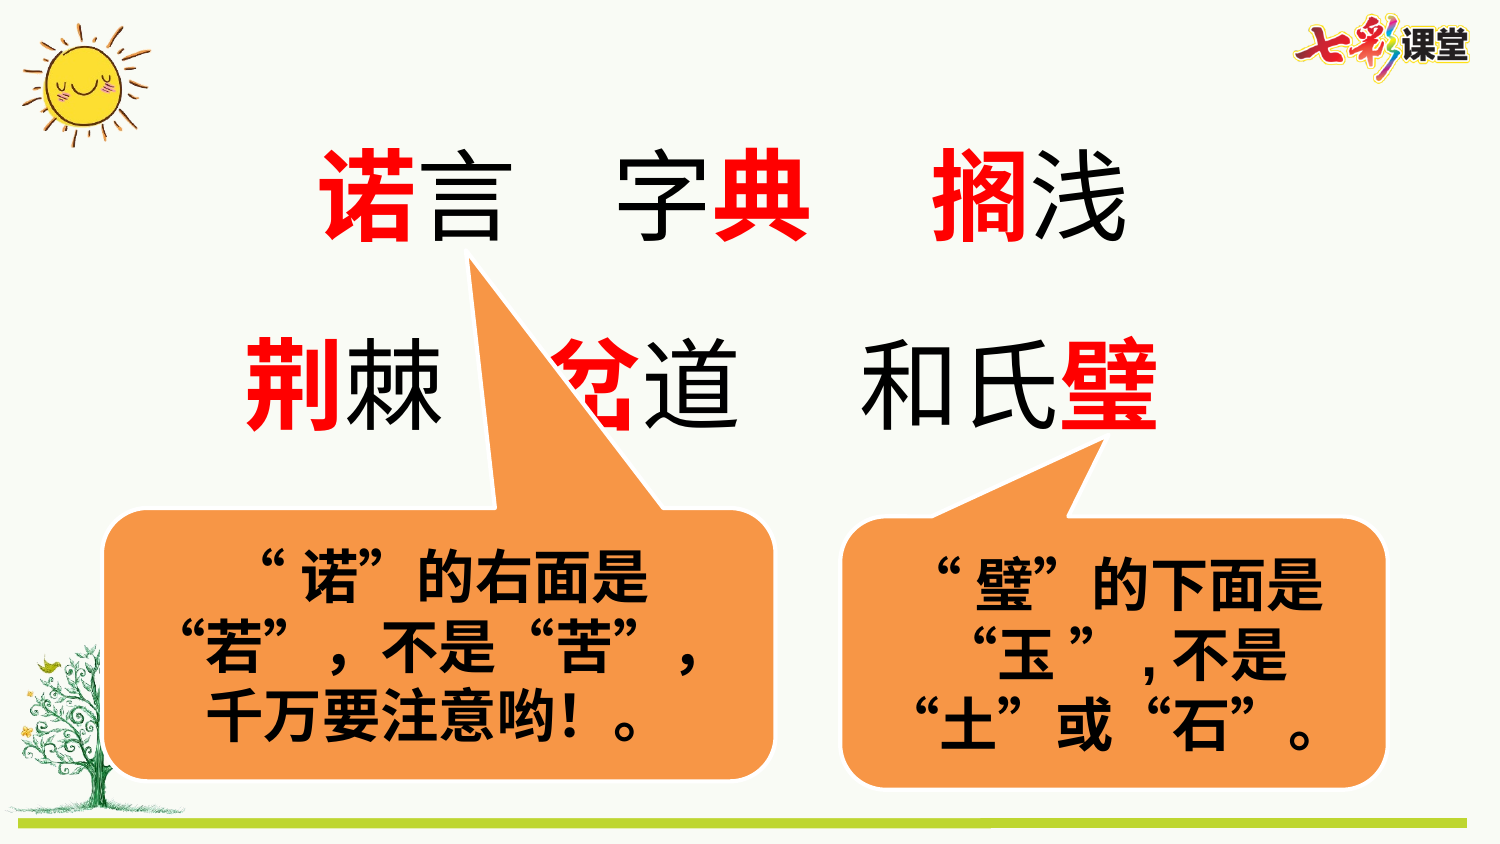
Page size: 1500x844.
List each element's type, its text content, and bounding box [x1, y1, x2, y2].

text_box 荆棘 [229, 315, 486, 451]
picture [0, 0, 173, 172]
text_box “诺”的右面是“若”，不是“苦”，千万要注意哟！。 [99, 248, 778, 784]
text_box “璧”的下面是“玉 ”,不是“土”或“石”。 [838, 432, 1390, 792]
text_box 和氏璧 [872, 315, 1433, 451]
text_box 搁浅 [915, 126, 1225, 262]
picture [0, 608, 1467, 844]
text_box 荆棘 [519, 315, 526, 324]
text_box 岔道 [526, 315, 872, 451]
picture [1291, 9, 1472, 87]
text_box 诺言 [302, 126, 621, 262]
text_box 字典 [621, 126, 915, 262]
